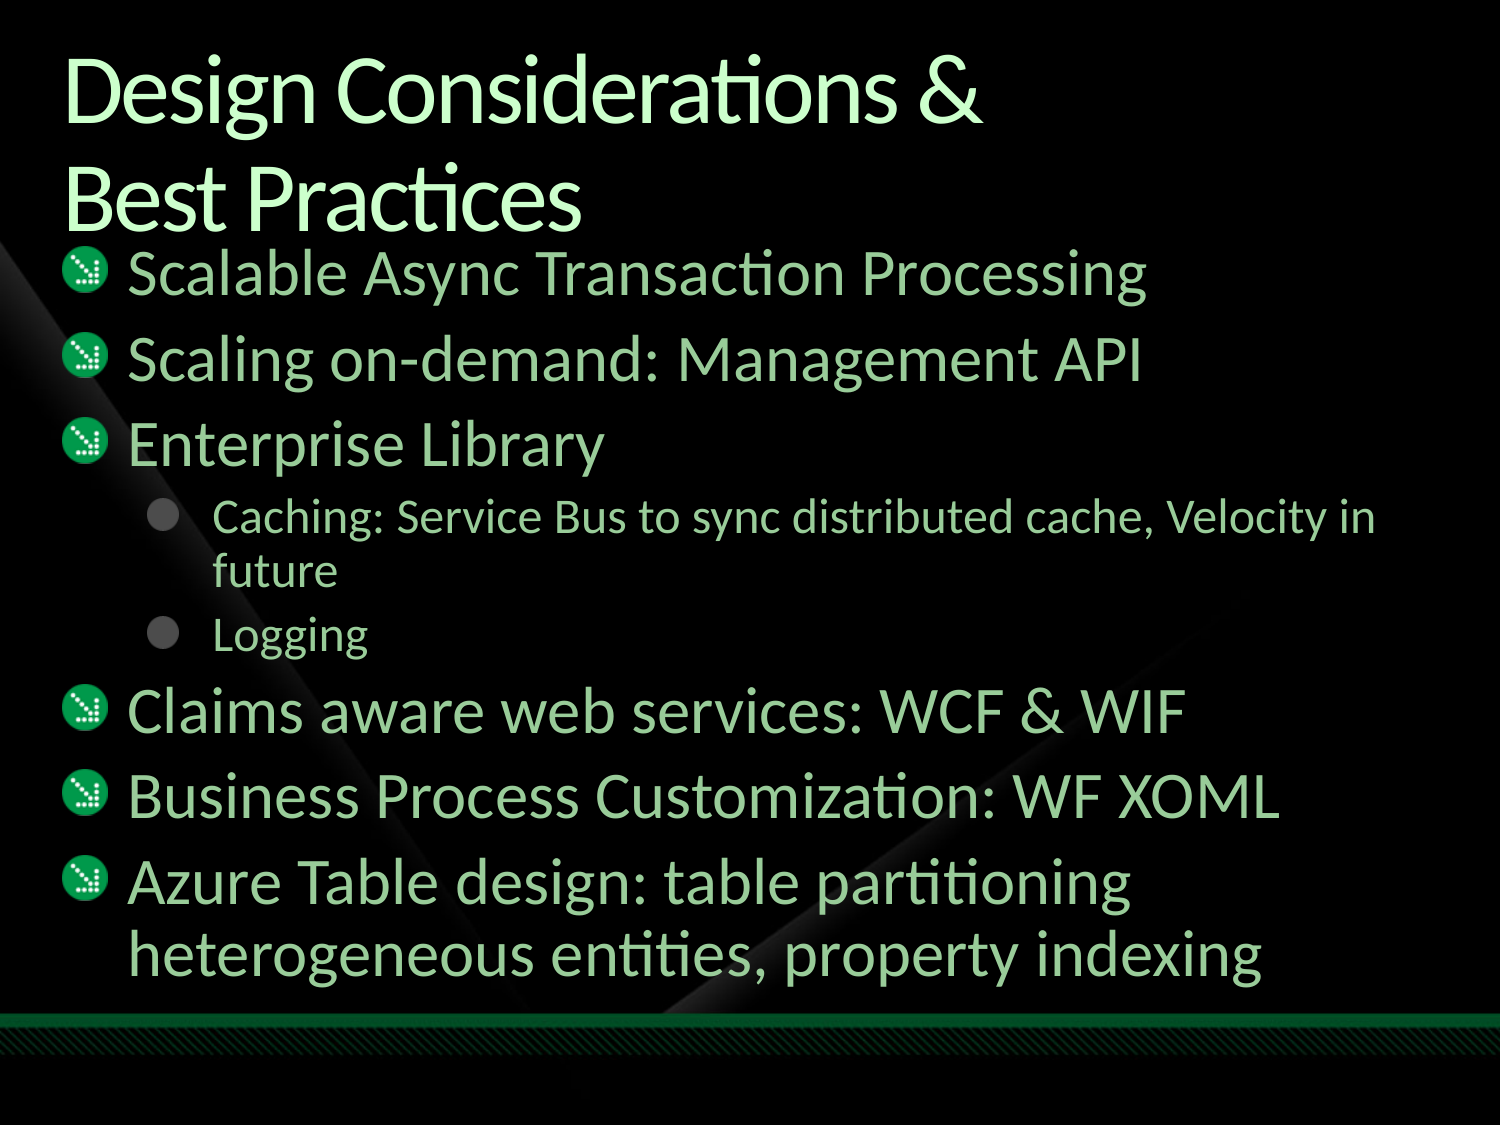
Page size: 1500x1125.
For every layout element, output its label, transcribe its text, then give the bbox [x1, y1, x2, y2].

picture [0, 0, 1500, 1125]
title Design Considerations & Best Practices [62, 37, 1438, 238]
list Scalable Async Transaction Processing Scaling on-demand: Management API Enterprise Library Caching: Service Bus to sync distributed cache, Velocity in future Logging Claims aware web services: WCF & WIF Business Process Customization: WF XOML Azure Table design: table partitioning heterogeneous entities, property indexing [62, 238, 1438, 987]
